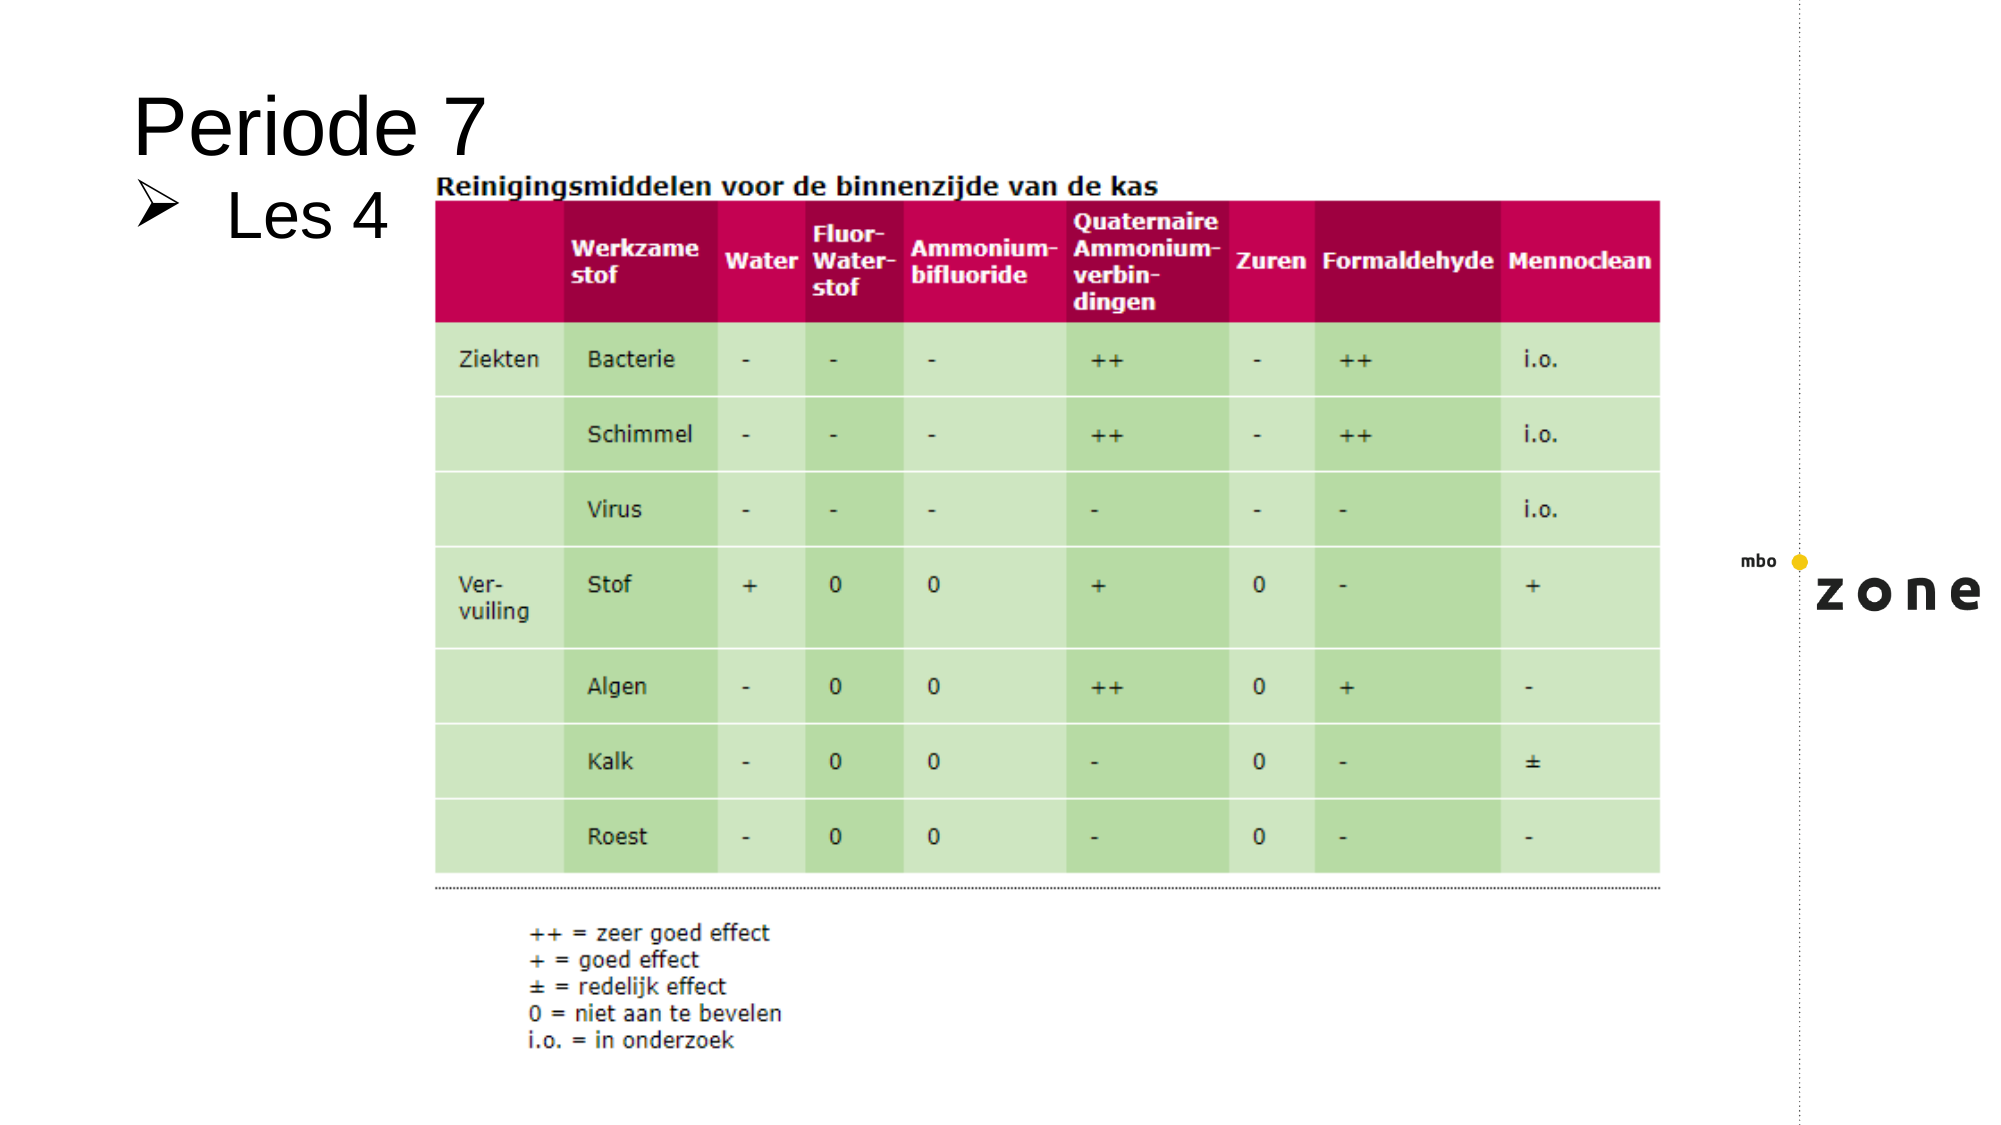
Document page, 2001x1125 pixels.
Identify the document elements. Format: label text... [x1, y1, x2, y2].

text_box Periode 7 Les 4 [117, 64, 528, 259]
picture [425, 0, 2001, 1125]
